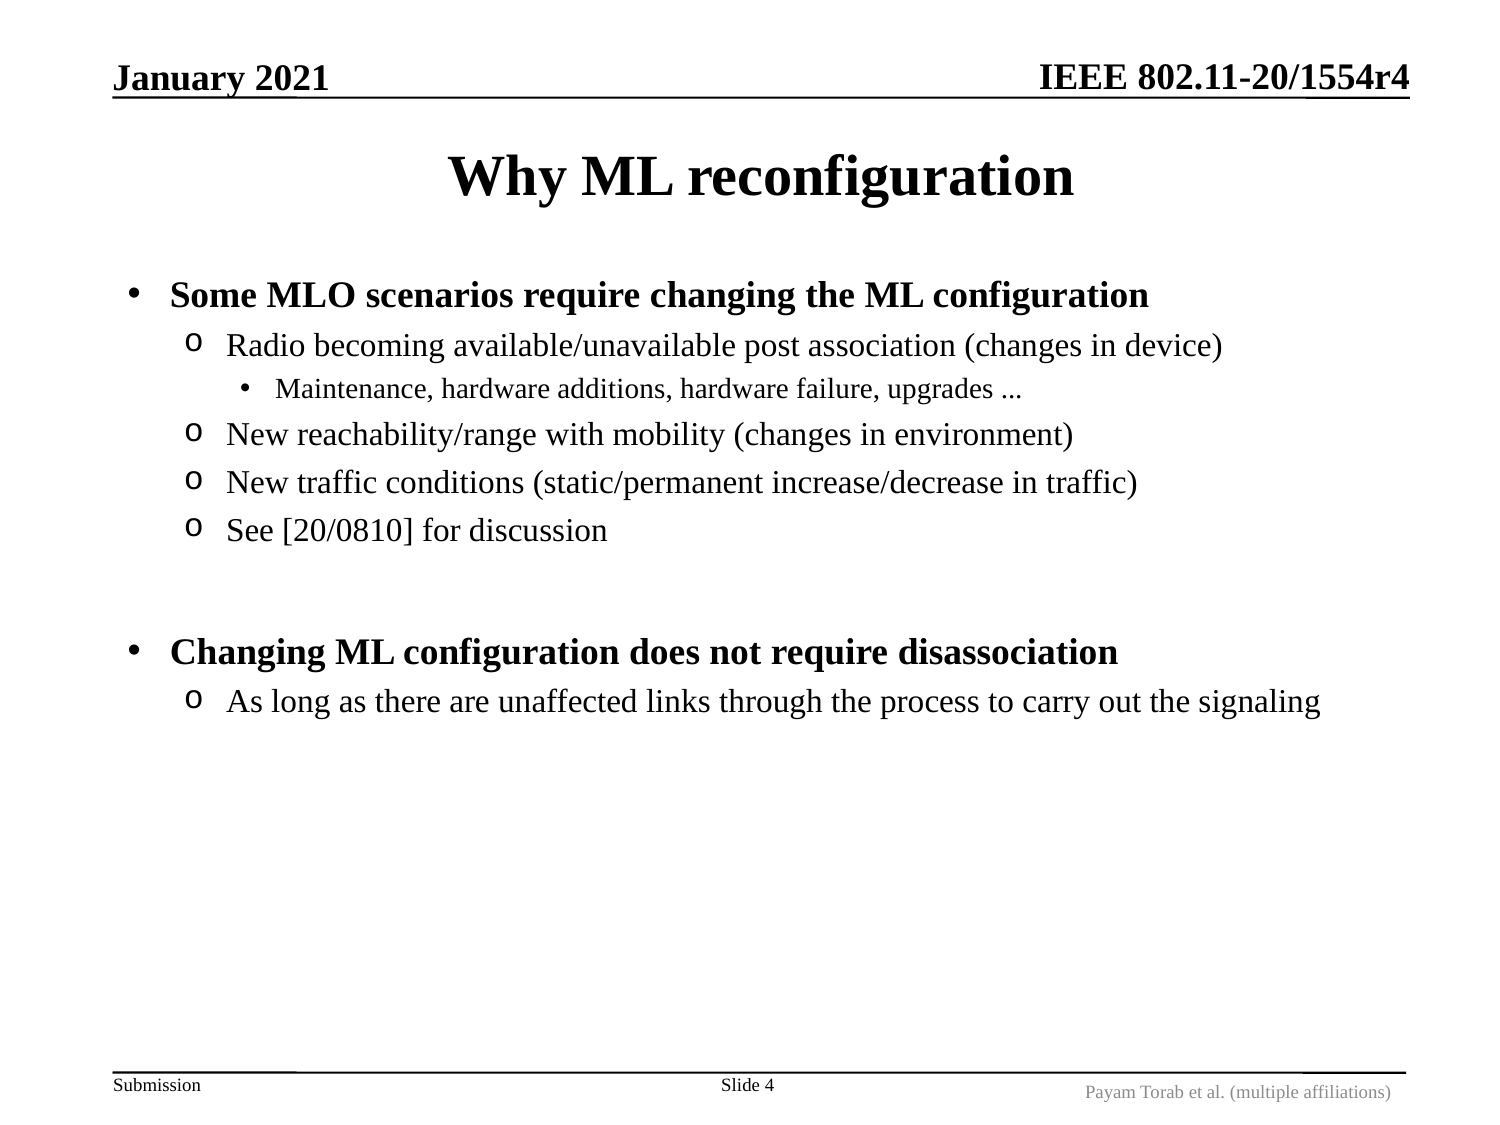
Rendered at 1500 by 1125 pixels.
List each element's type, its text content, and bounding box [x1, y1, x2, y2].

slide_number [112, 52, 563, 90]
title Why ML reconfiguration [112, 97, 1411, 248]
slide_number Slide 4 [702, 1072, 793, 1111]
footer Payam Torab et al. (multiple affiliations) [877, 1072, 1407, 1110]
list Some MLO scenarios require changing the ML configuration Radio becoming available/unavailable post association (changes in device) Maintenance, hardware additions, hardware failure, upgrades ... New reachability/range with mobility (changes in environment) New traffic conditions (static/permanent increase/decrease in traffic) See [20/0810] for discussion Changing ML configuration does not require disassociation As long as there are unaffected links through the process to carry out the signaling [112, 262, 1411, 1073]
